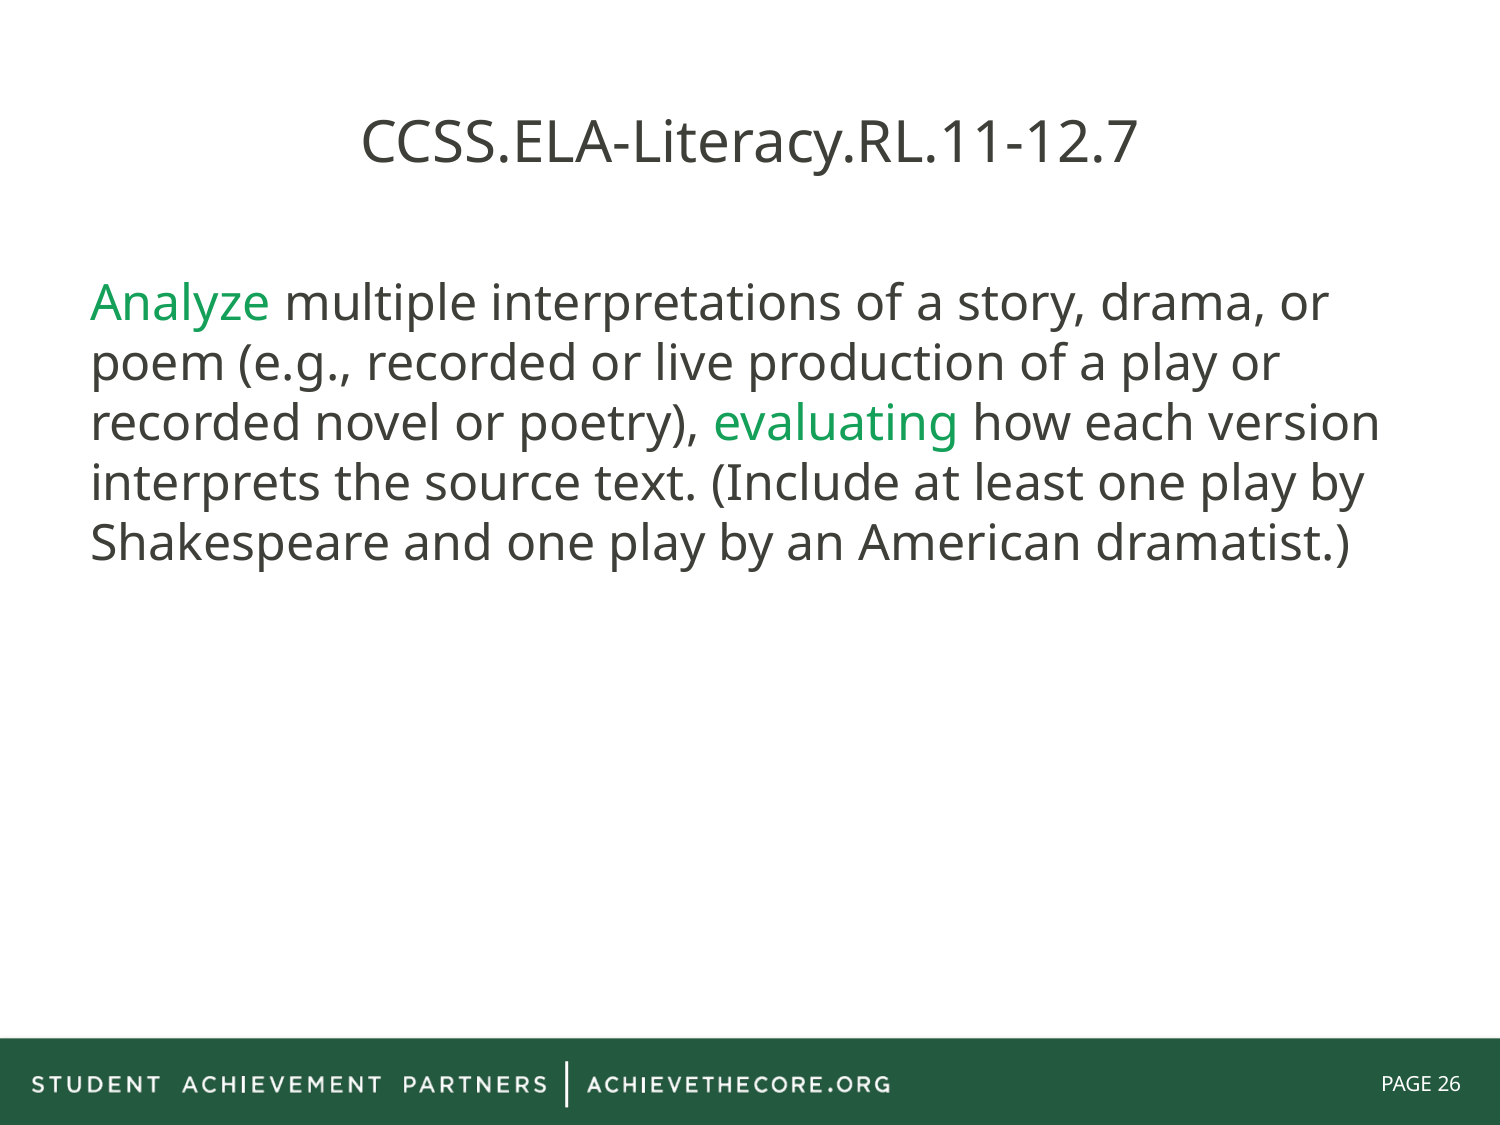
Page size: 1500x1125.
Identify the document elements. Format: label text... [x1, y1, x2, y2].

list Analyze multiple interpretations of a story, drama, or poem (e.g., recorded or live production of a play or recorded novel or poetry), evaluating how each version interprets the source text. (Include at least one play by Shakespeare and one play by an American dramatist.) [75, 262, 1425, 1005]
title CCSS.ELA-Literacy.RL.11-12.7 [75, 45, 1425, 233]
